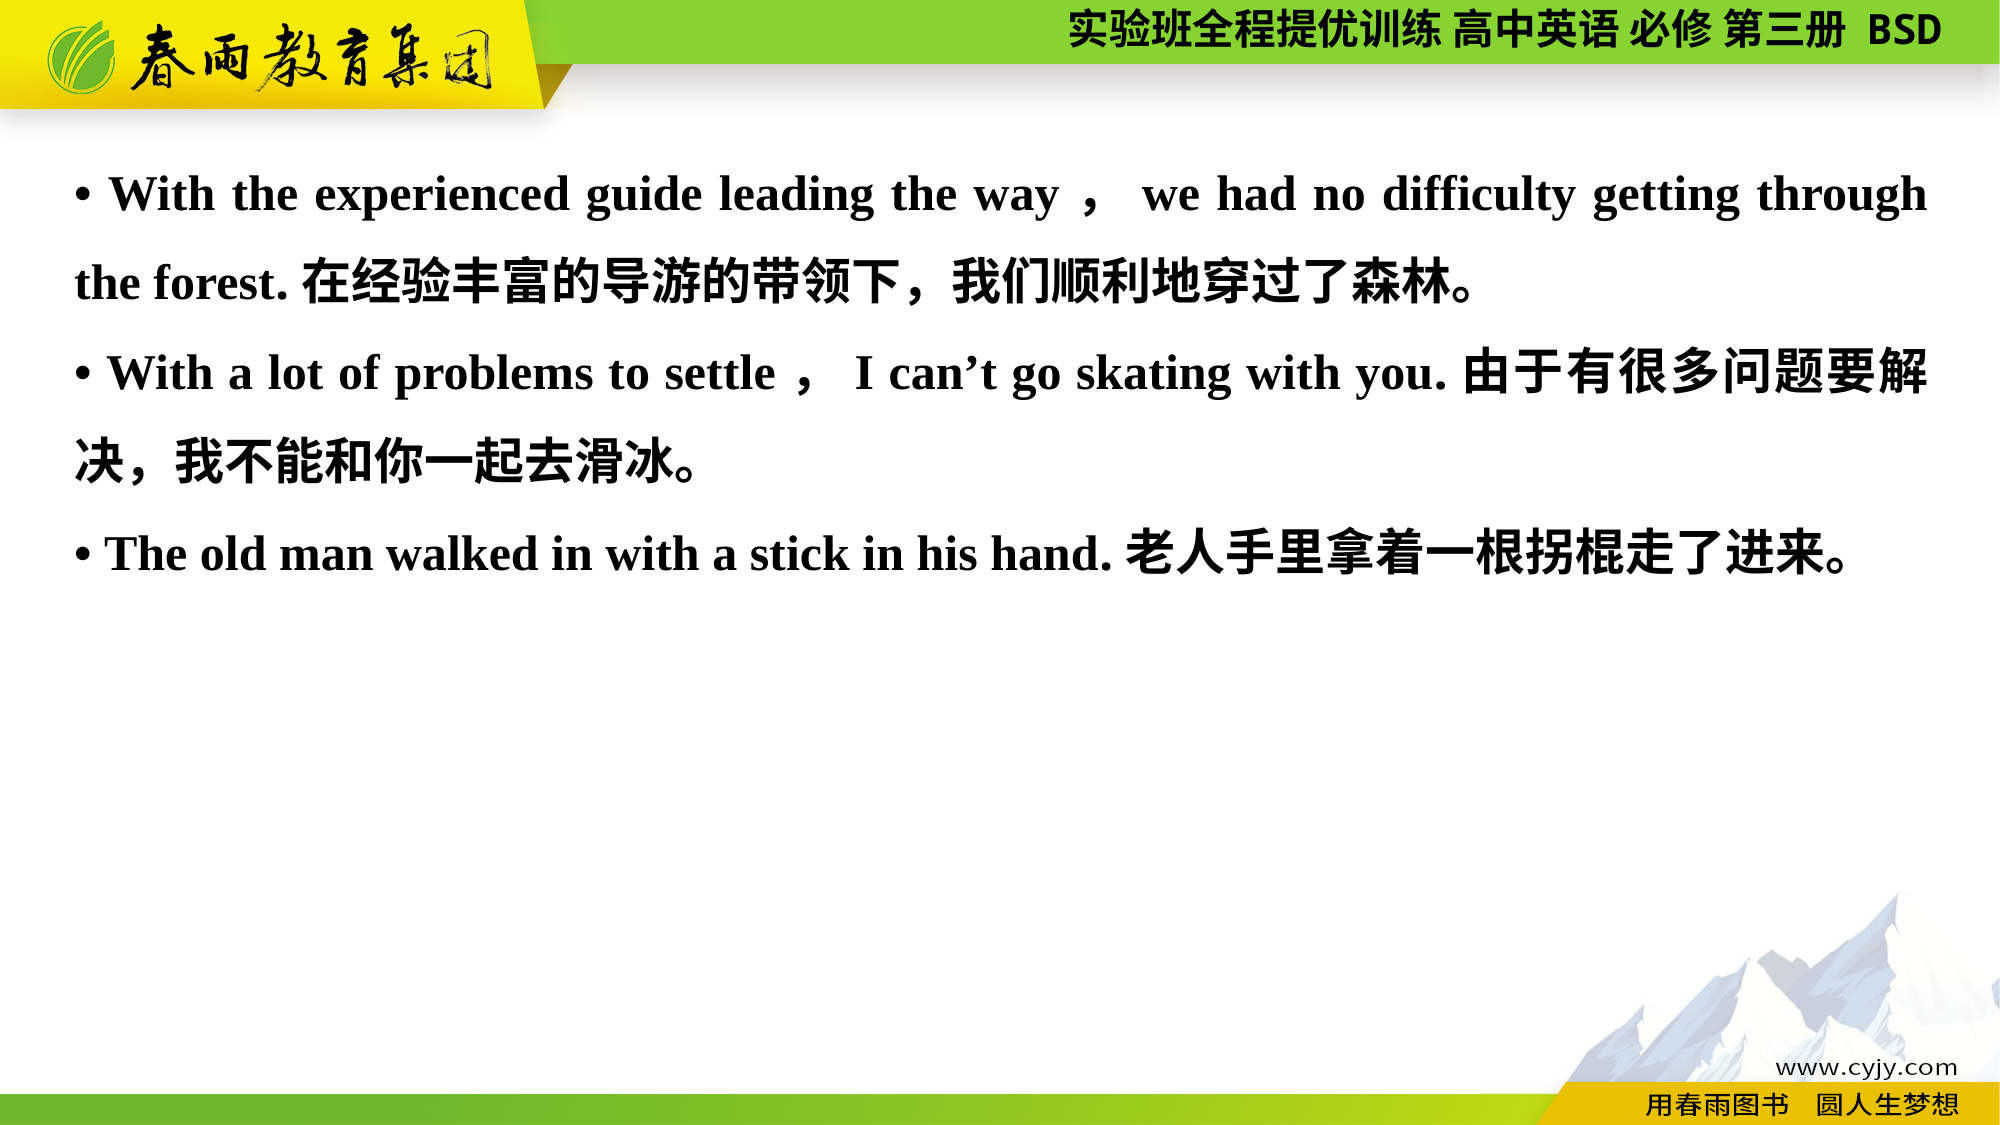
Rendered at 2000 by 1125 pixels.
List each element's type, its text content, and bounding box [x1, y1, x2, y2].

picture [0, 0, 2000, 1125]
list • With the experienced guide leading the way，we had no difficulty getting through the forest.在经验丰富的导游的带领下，我们顺利地穿过了森林。 • With a lot of problems to settle，I can’t go skating with you.由于有很多问题要解决，我不能和你一起去滑冰。 • The old man walked in with a stick in his hand.老人手里拿着一根拐棍走了进来。 [59, 122, 1944, 581]
